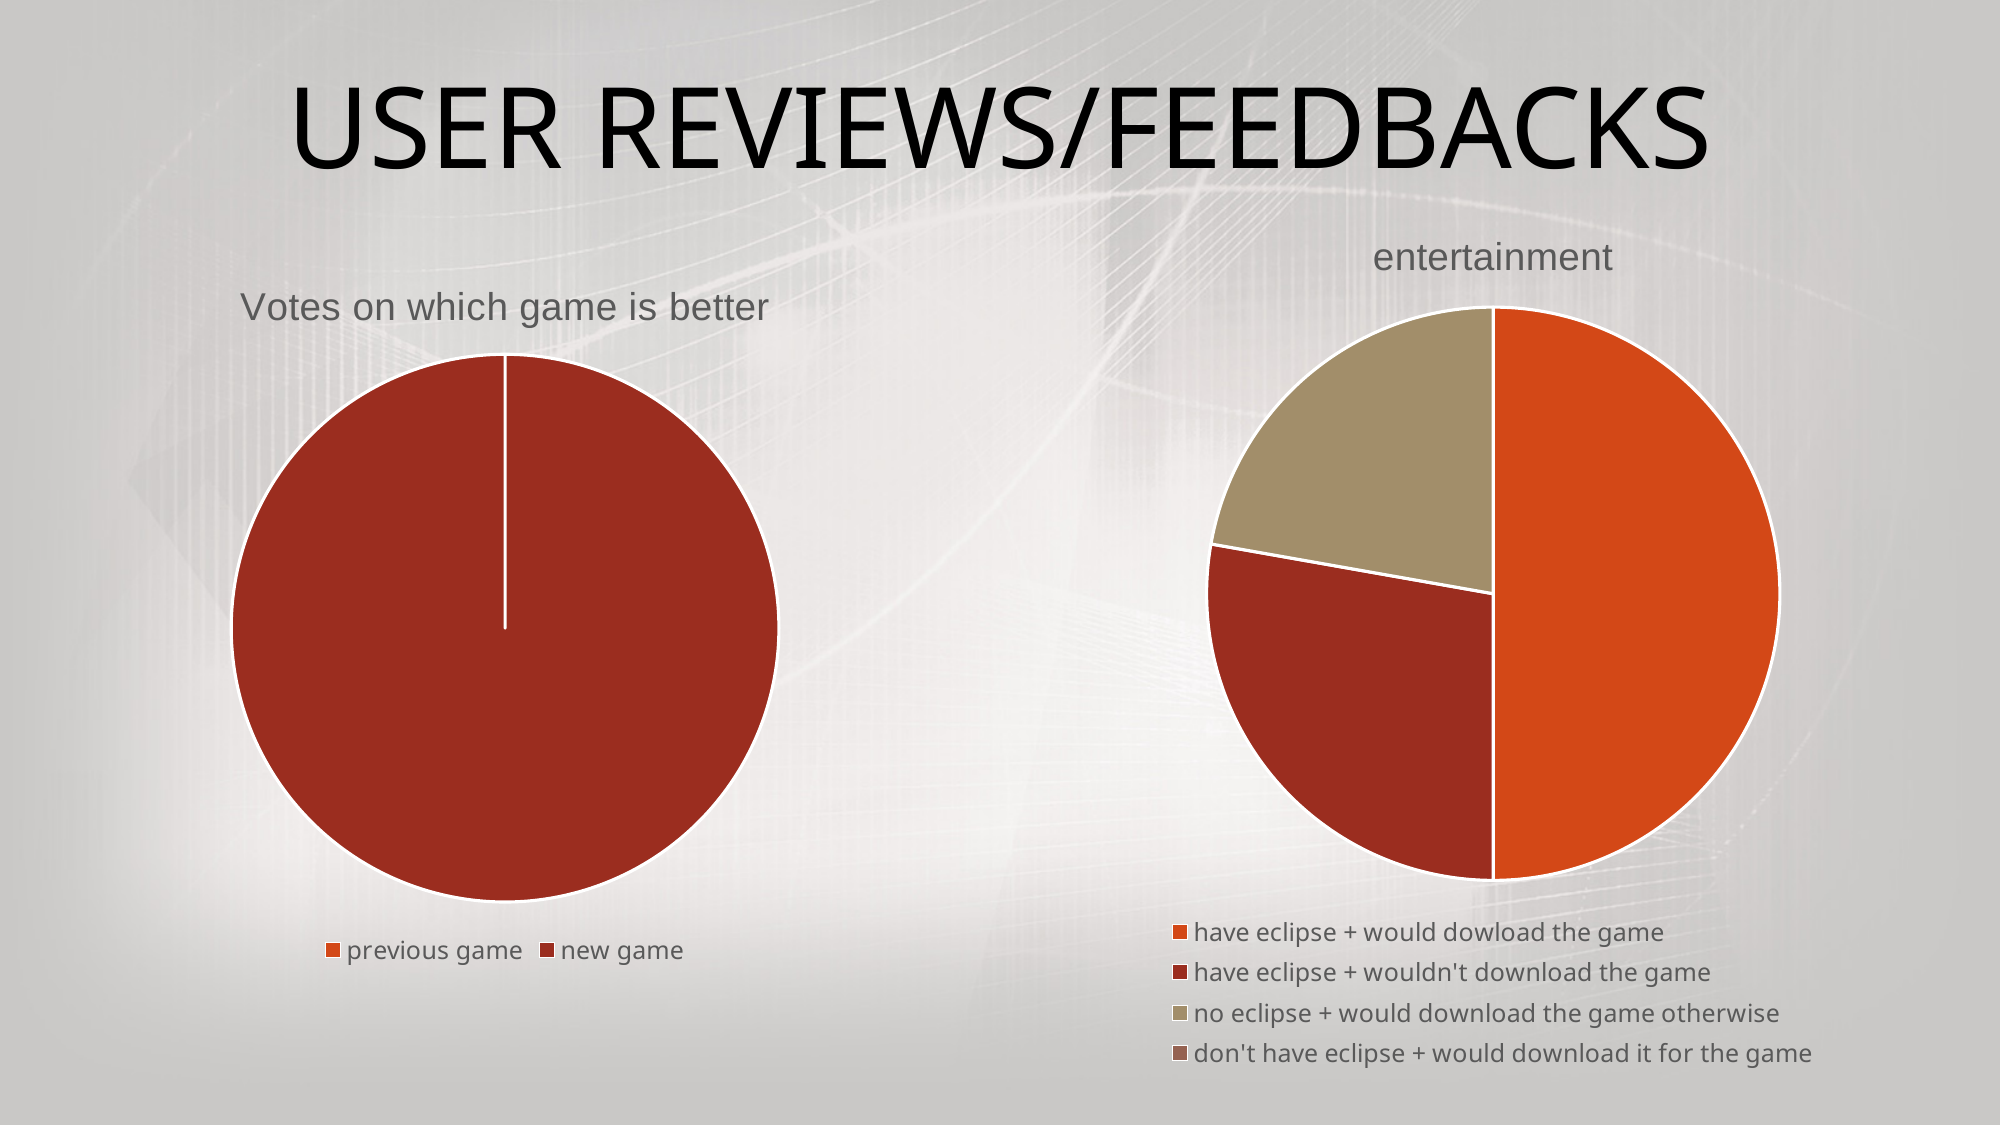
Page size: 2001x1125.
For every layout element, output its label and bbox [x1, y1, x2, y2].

chart [2, 252, 1009, 973]
chart [1029, 199, 1959, 1074]
picture [0, 2, 1998, 1125]
